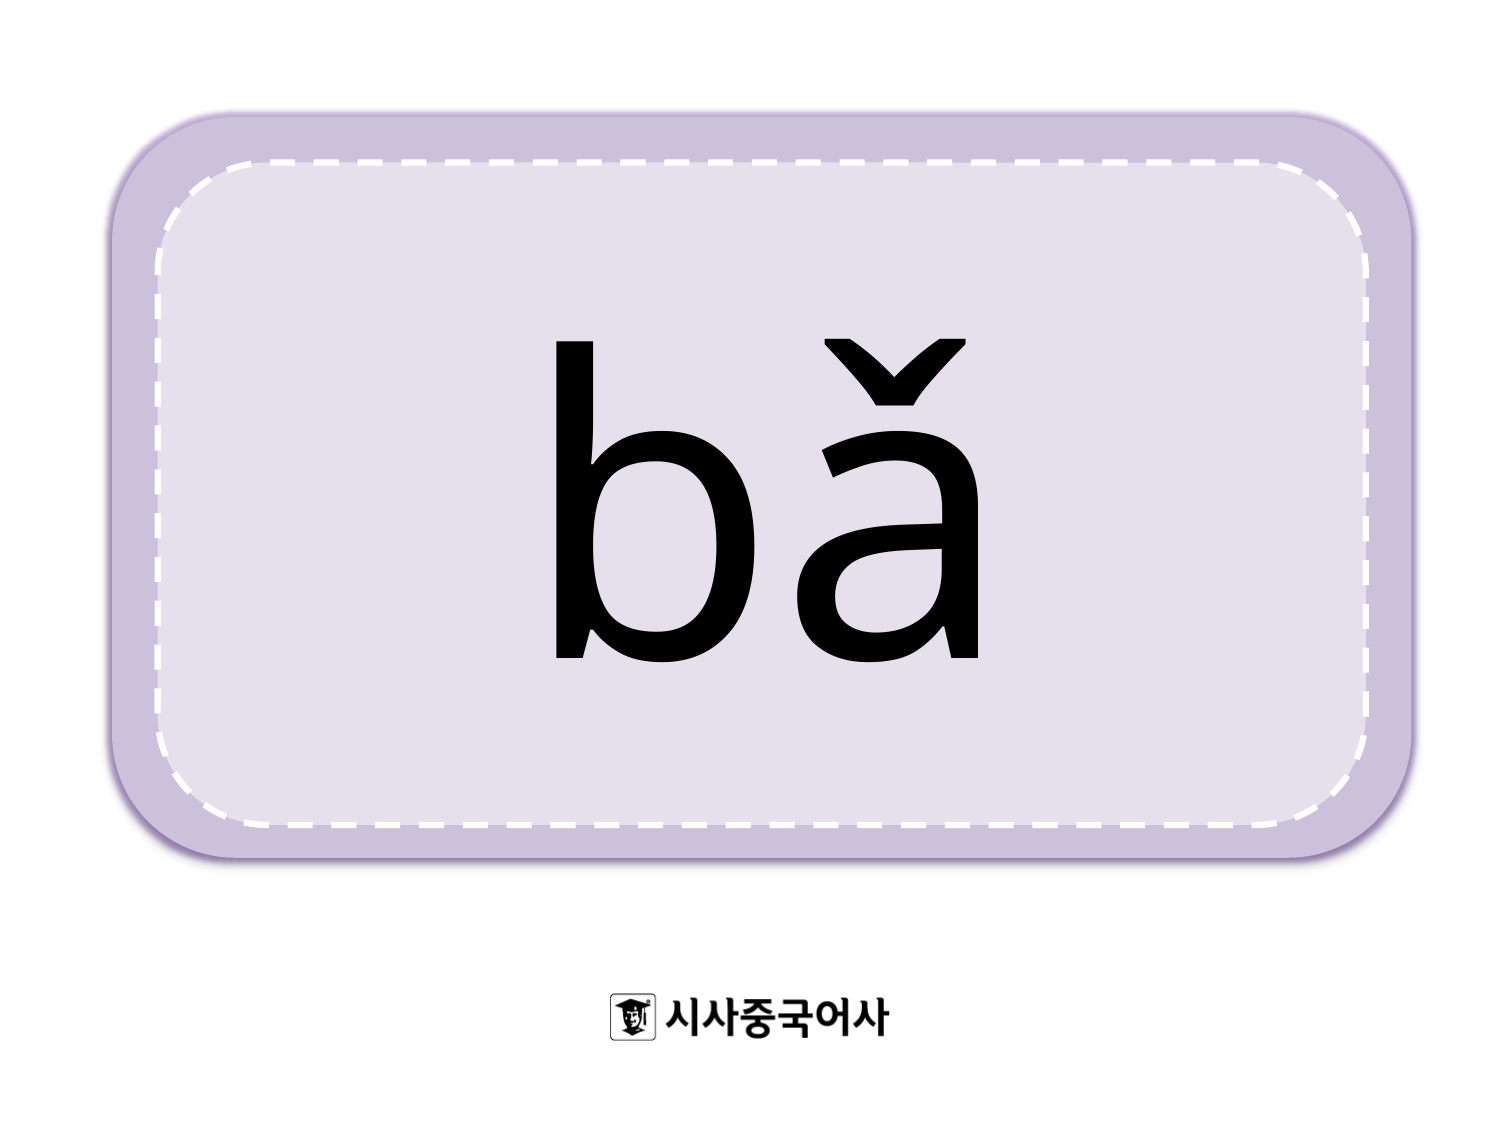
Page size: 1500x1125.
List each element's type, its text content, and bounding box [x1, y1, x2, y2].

picture [602, 987, 898, 1047]
text_box bǎ [162, 160, 1371, 824]
